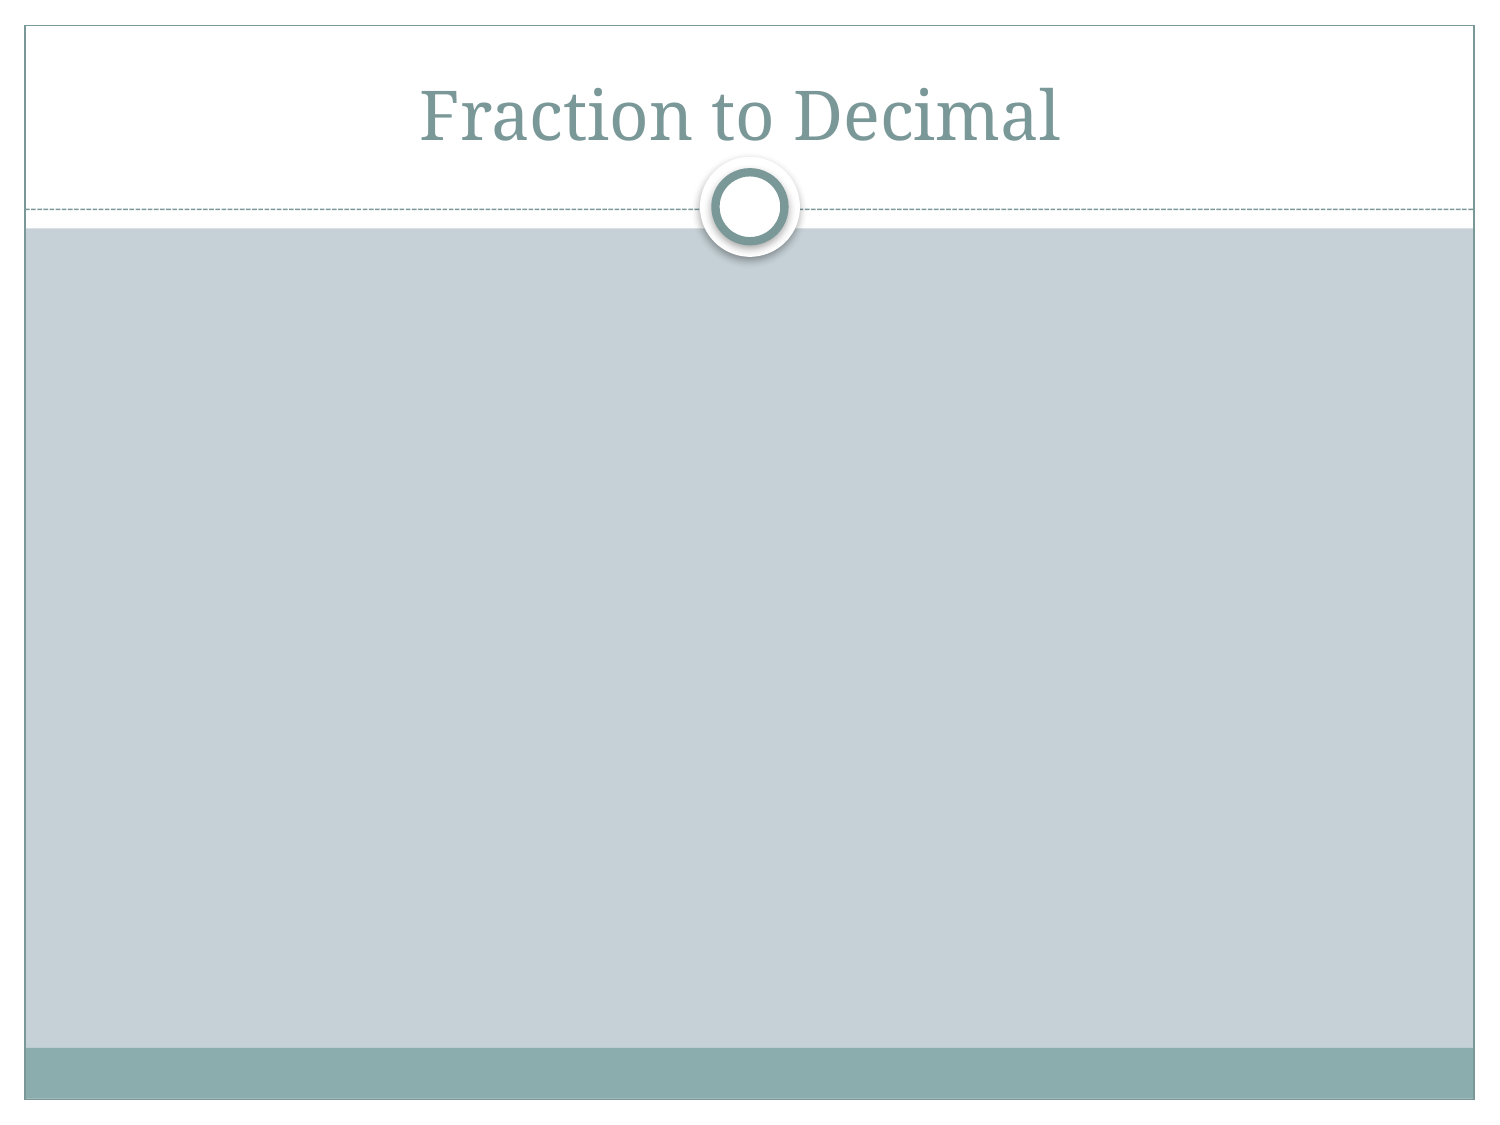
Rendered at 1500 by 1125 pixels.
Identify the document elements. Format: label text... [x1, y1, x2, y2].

title Fraction to Decimal [49, 37, 1450, 162]
